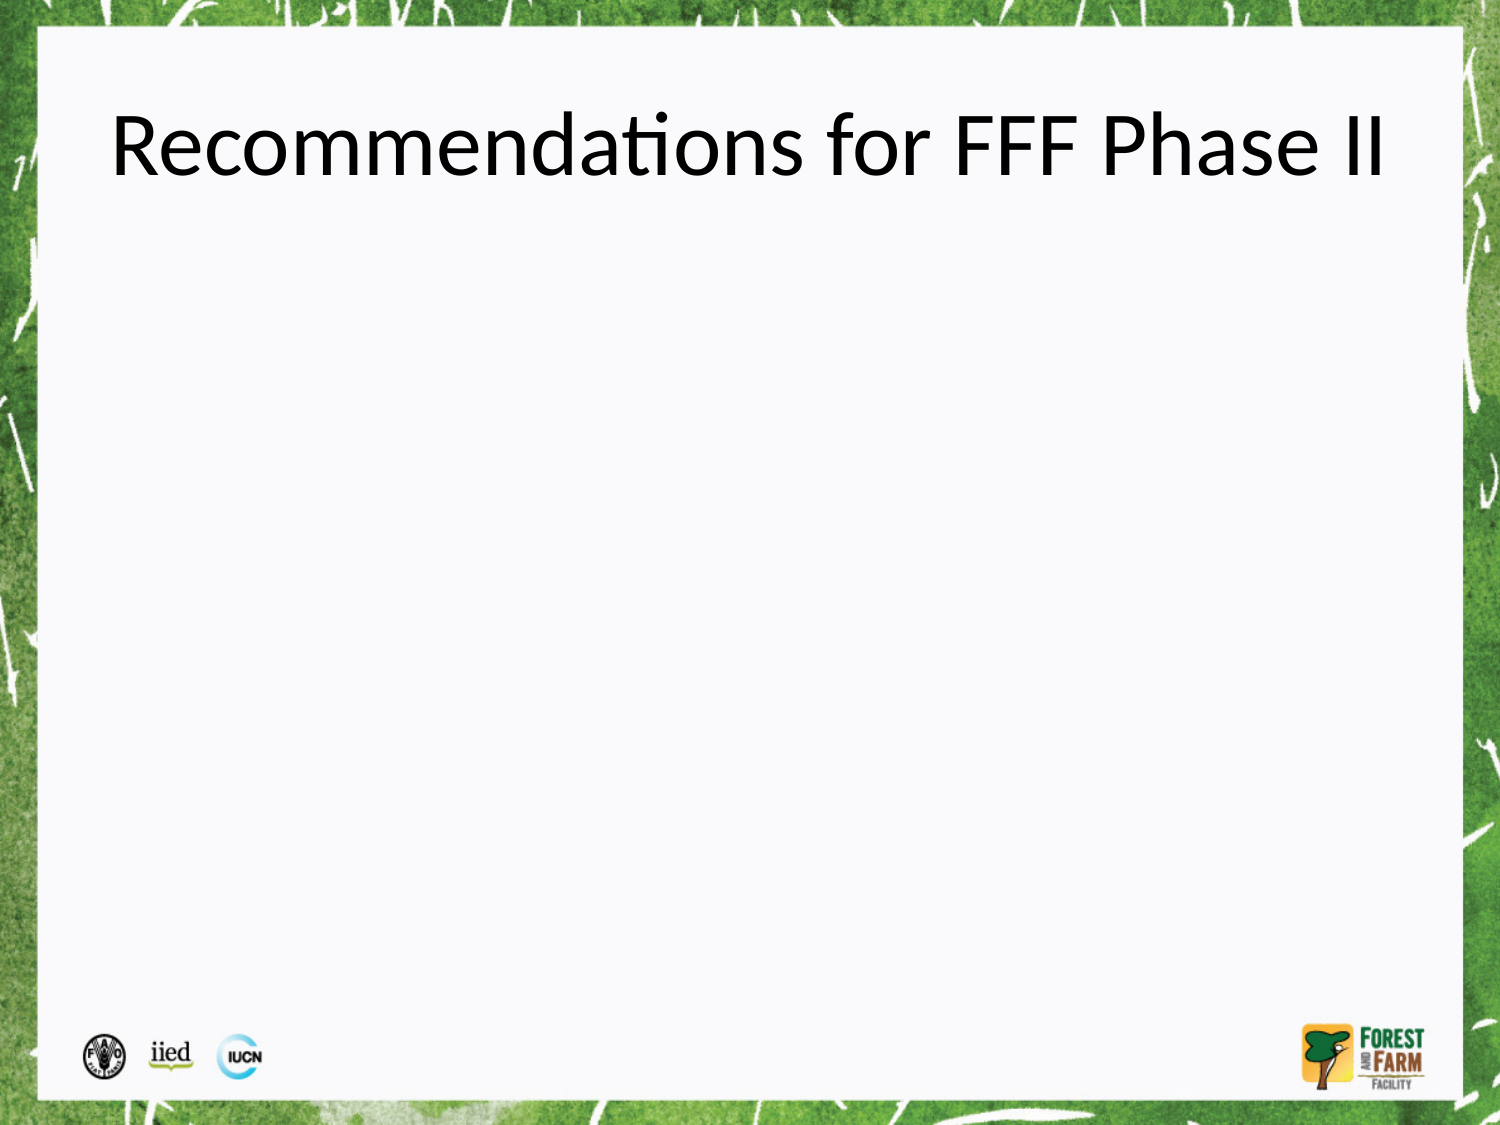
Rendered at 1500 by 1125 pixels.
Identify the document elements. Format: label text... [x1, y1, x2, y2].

picture [0, 0, 1500, 1125]
title Recommendations for FFF Phase II [75, 45, 1425, 233]
